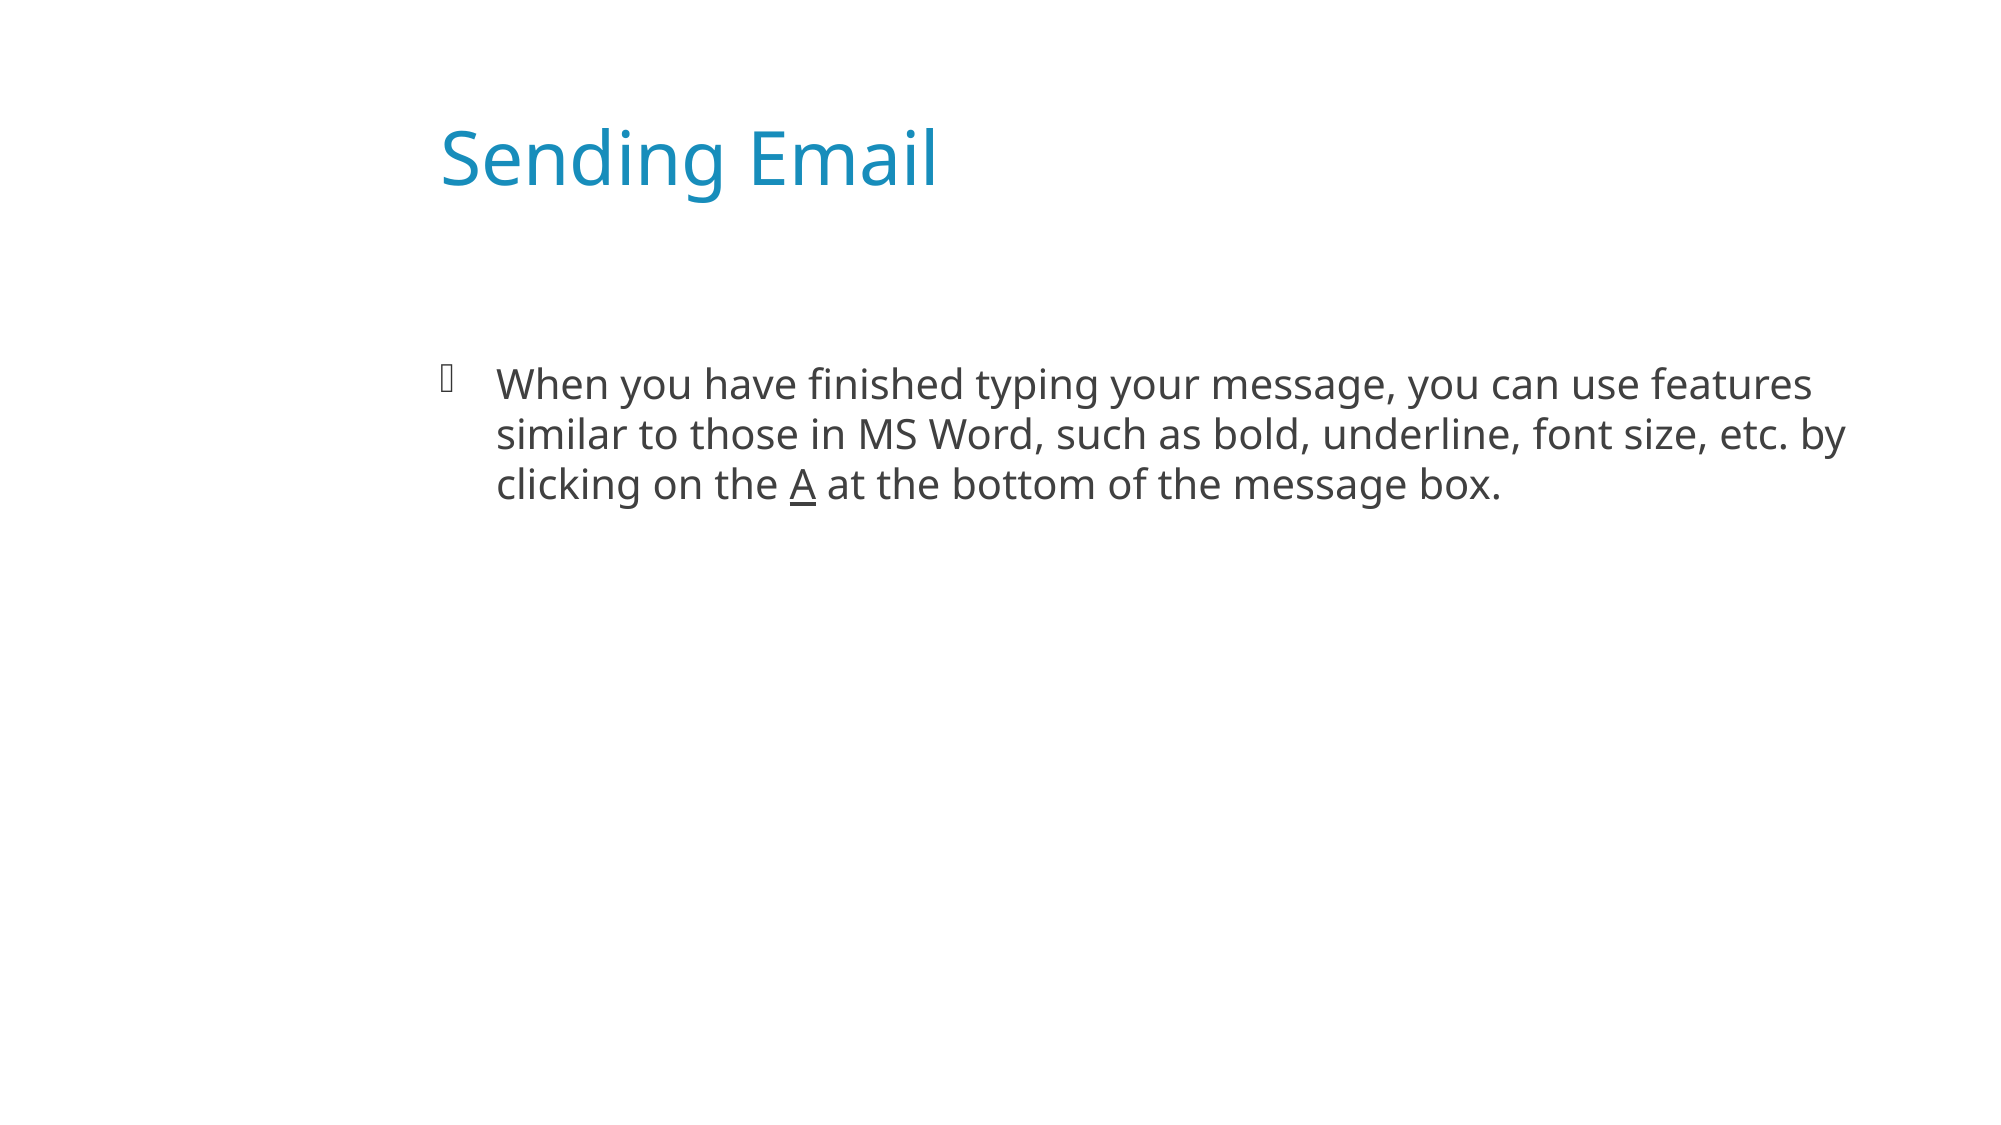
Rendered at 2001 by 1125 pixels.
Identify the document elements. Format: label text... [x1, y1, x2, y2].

list When you have finished typing your message, you can use features similar to those in MS Word, such as bold, underline, font size, etc. by clicking on the A at the bottom of the message box. [424, 350, 1888, 1074]
title Sending Email [425, 102, 1888, 313]
